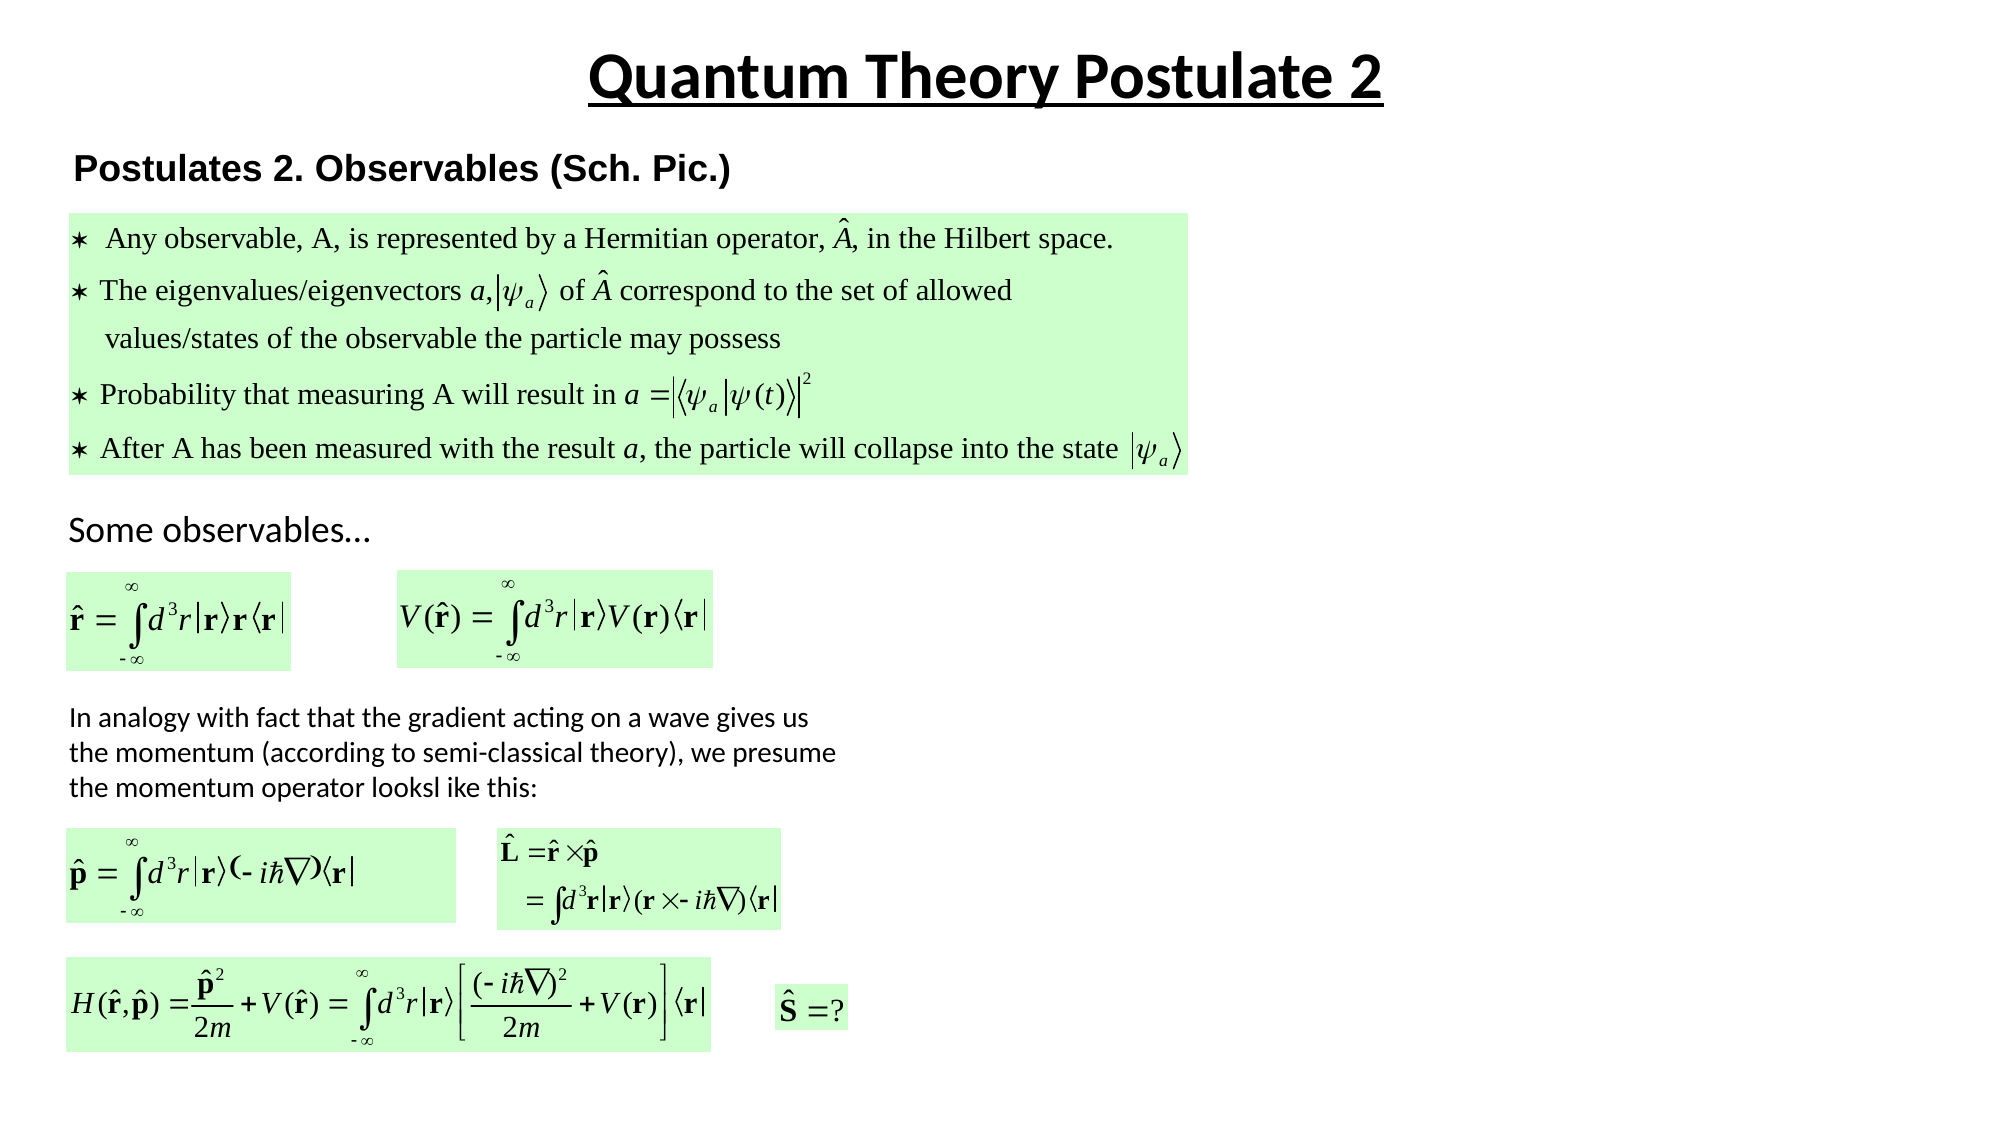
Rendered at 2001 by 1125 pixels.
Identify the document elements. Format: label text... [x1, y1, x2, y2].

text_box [65, 827, 456, 923]
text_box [65, 957, 711, 1052]
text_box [496, 827, 782, 930]
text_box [68, 212, 1189, 475]
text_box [396, 569, 713, 669]
text_box In analogy with fact that the gradient acting on a wave gives us the momentum (according to semi-classical theory), we presume the momentum operator looksl ike this: [54, 690, 858, 811]
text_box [775, 984, 849, 1030]
text_box Postulates 2. Observables (Sch. Pic.) [58, 136, 747, 197]
text_box Quantum Theory Postulate 2 [573, 24, 1433, 120]
text_box Some observables… [53, 497, 387, 557]
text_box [65, 572, 291, 672]
